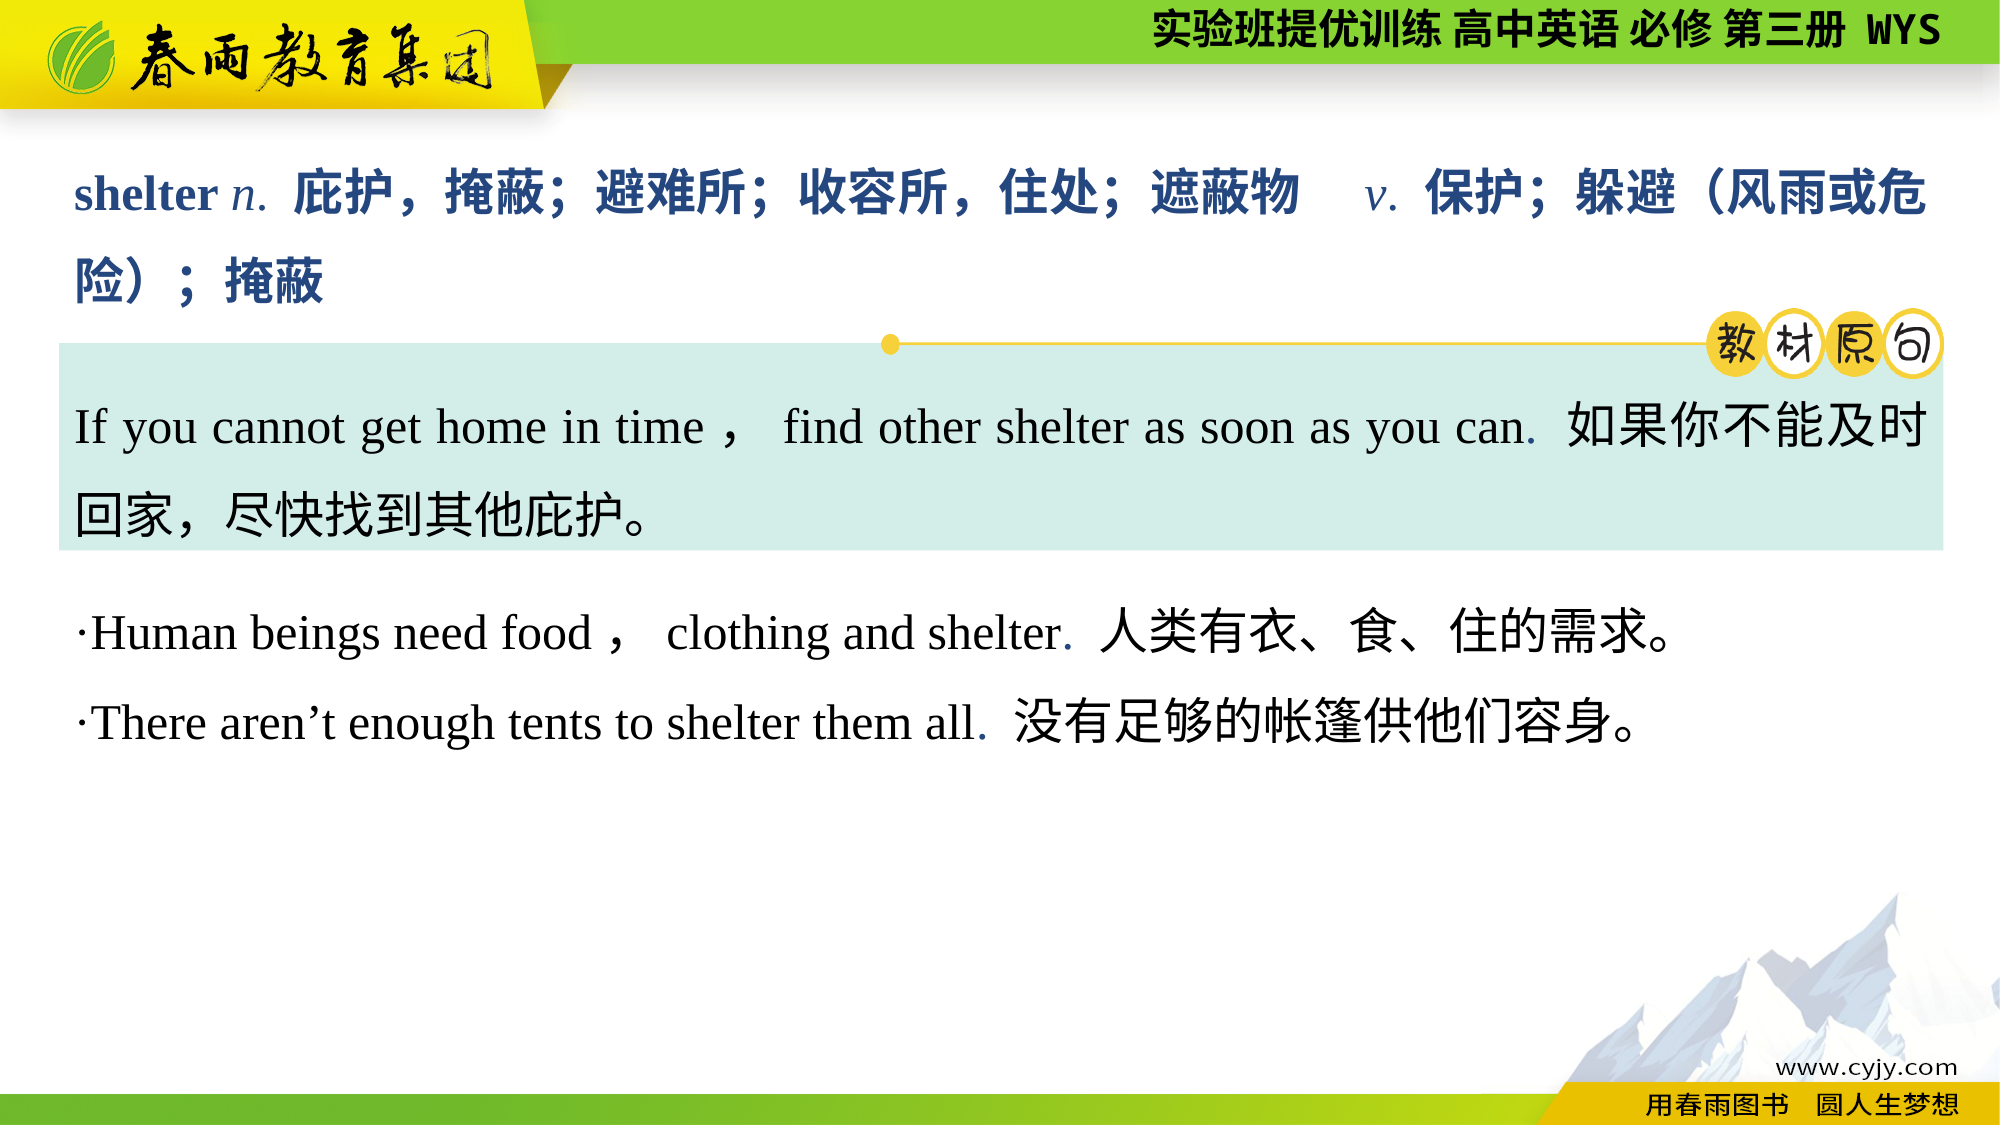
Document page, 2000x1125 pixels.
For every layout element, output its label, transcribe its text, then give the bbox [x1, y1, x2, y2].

list shelter n. 庇护，掩蔽；避难所；收容所，住处；遮蔽物 v. 保护；躲避（风雨或危险）；掩蔽 [59, 122, 1944, 308]
text_box If you cannot get home in time，find other shelter as soon as you can. 如果你不能及时回家，尽快找到其他庇护。 [59, 343, 1944, 551]
text_box ·Human beings need food，clothing and shelter. 人类有衣、食、住的需求。 ·There aren’t enough tents to shelter them all. 没有足够的帐篷供他们容身。 [59, 562, 1944, 758]
picture [0, 0, 2000, 1125]
